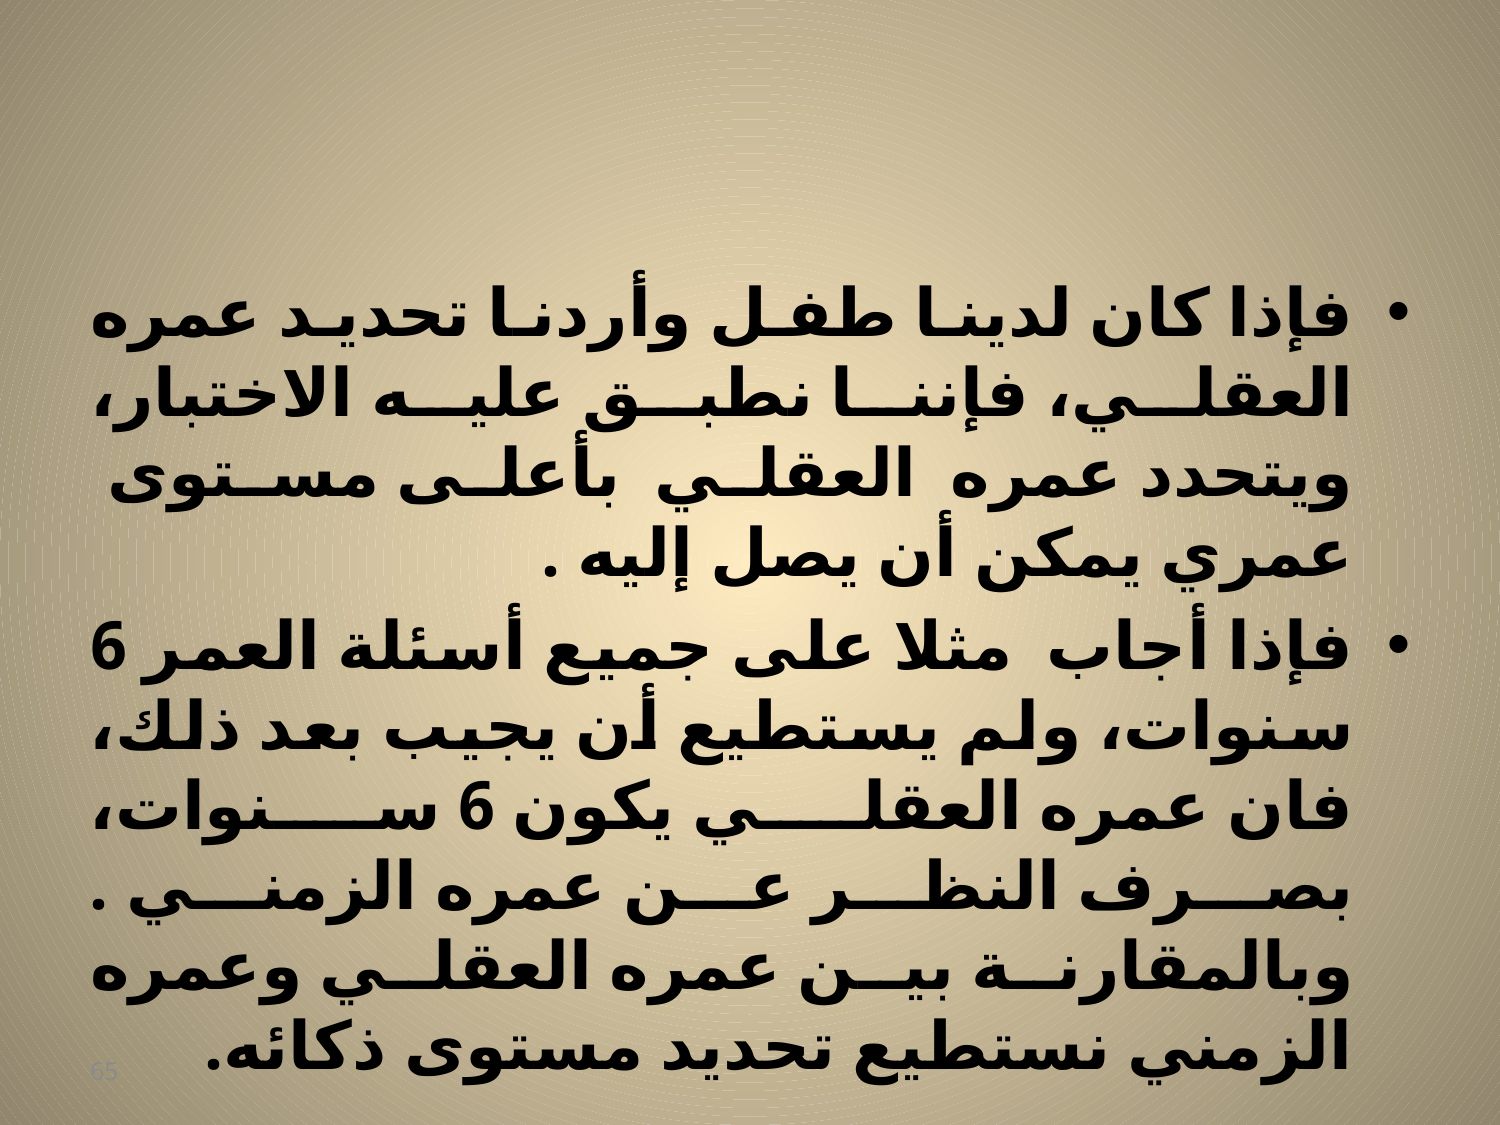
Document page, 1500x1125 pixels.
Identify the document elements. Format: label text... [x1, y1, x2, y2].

slide_number 65 [75, 1042, 425, 1103]
list فإذا كان لدينا طفل وأردنا تحديد عمره العقلي، فإننا نطبق عليه الاختبار، ويتحدد عمره العقلي بأعلى مستوى عمري يمكن أن يصل إليه . فإذا أجاب مثلا على جميع أسئلة العمر 6 سنوات، ولم يستطيع أن يجيب بعد ذلك، فان عمره العقلي يكون 6 سنوات، بصرف النظر عن عمره الزمني . وبالمقارنة بين عمره العقلي وعمره الزمني نستطيع تحديد مستوى ذكائه. [75, 262, 1425, 1005]
